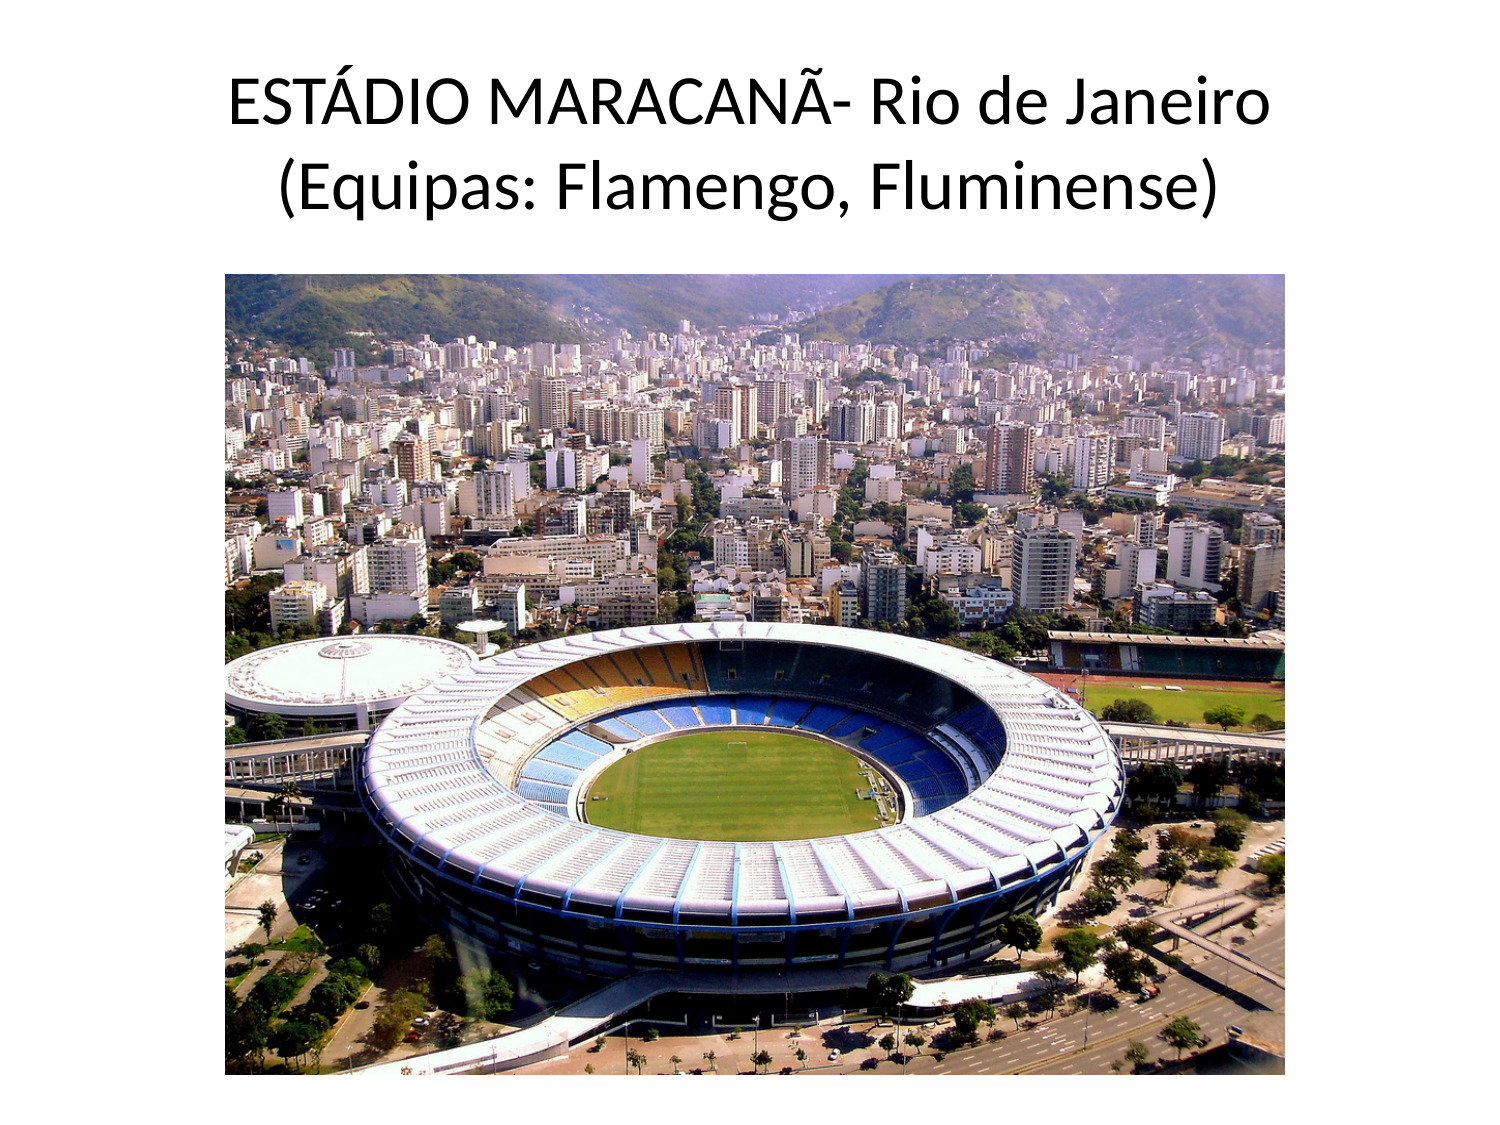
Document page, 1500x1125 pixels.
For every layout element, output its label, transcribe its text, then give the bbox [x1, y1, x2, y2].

title ESTÁDIO MARACANÃ- Rio de Janeiro (Equipas: Flamengo, Fluminense) [75, 45, 1425, 233]
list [224, 274, 1285, 1076]
